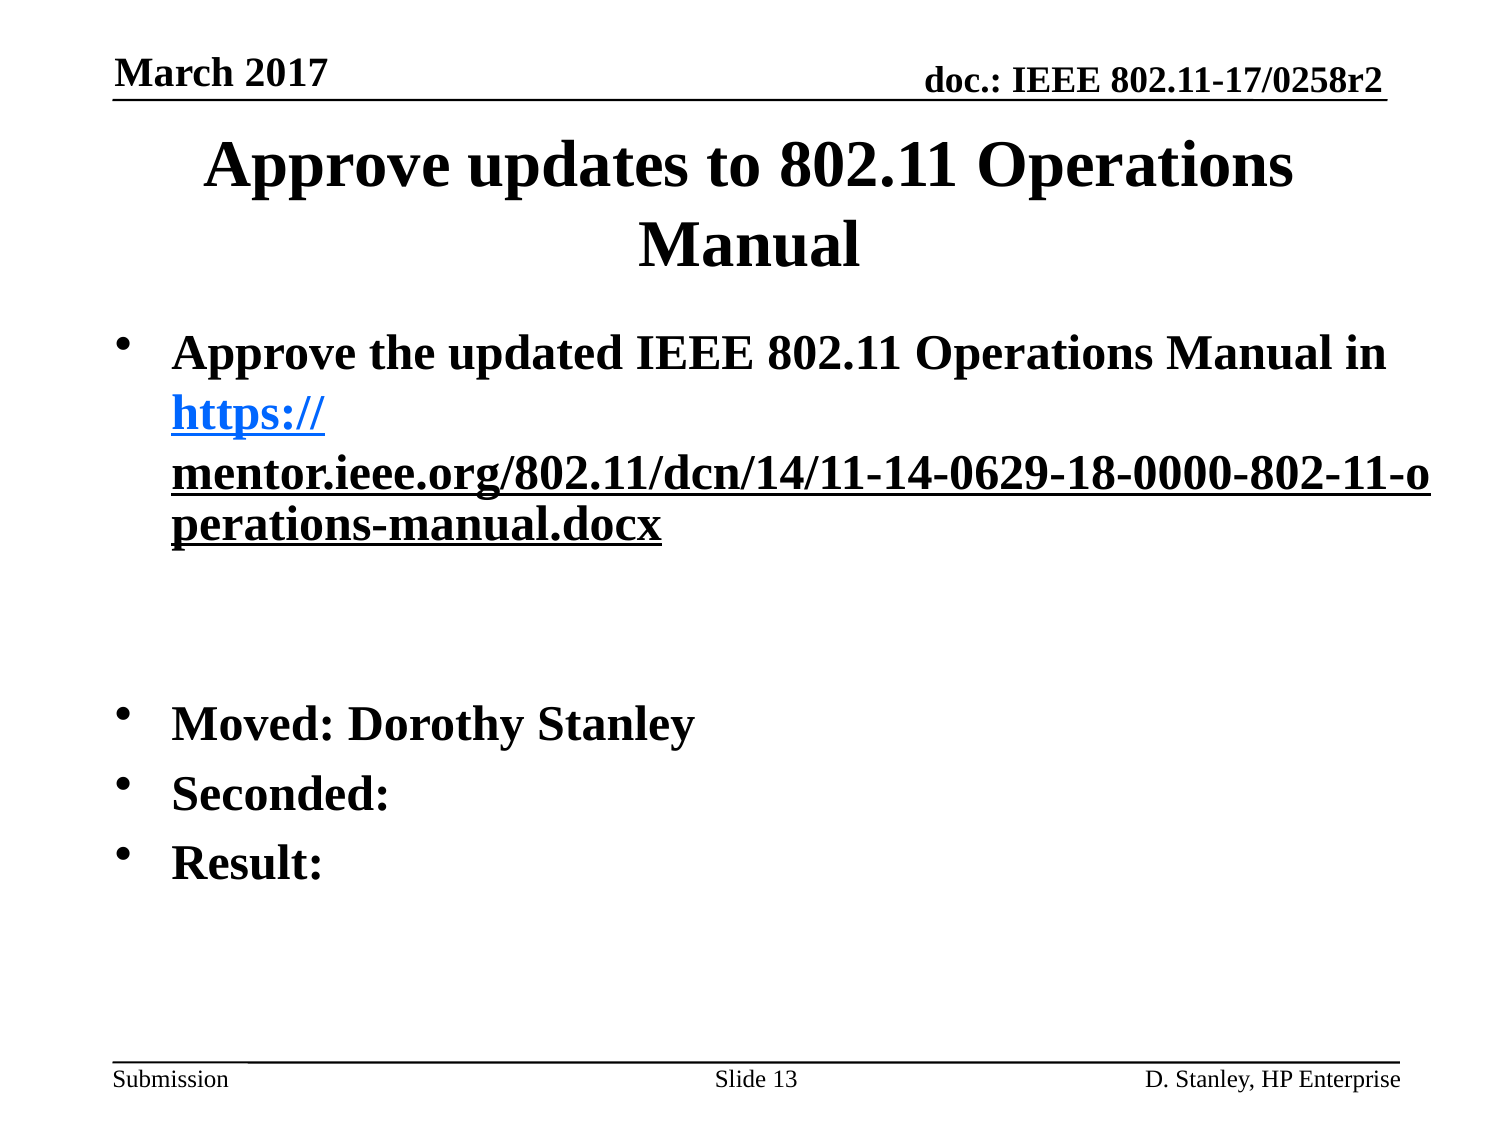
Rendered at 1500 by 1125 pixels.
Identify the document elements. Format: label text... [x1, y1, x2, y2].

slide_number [114, 49, 423, 95]
title Approve updates to 802.11 Operations Manual [112, 112, 1388, 288]
footer D. Stanley, HP Enterprise [878, 1061, 1402, 1093]
slide_number Slide 13 [712, 1061, 800, 1093]
list Approve the updated IEEE 802.11 Operations Manual in https://mentor.ieee.org/802.11/dcn/14/11-14-0629-18-0000-802-11-operations-manual.docx Moved: Dorothy Stanley Seconded: Result: [99, 312, 1463, 1050]
